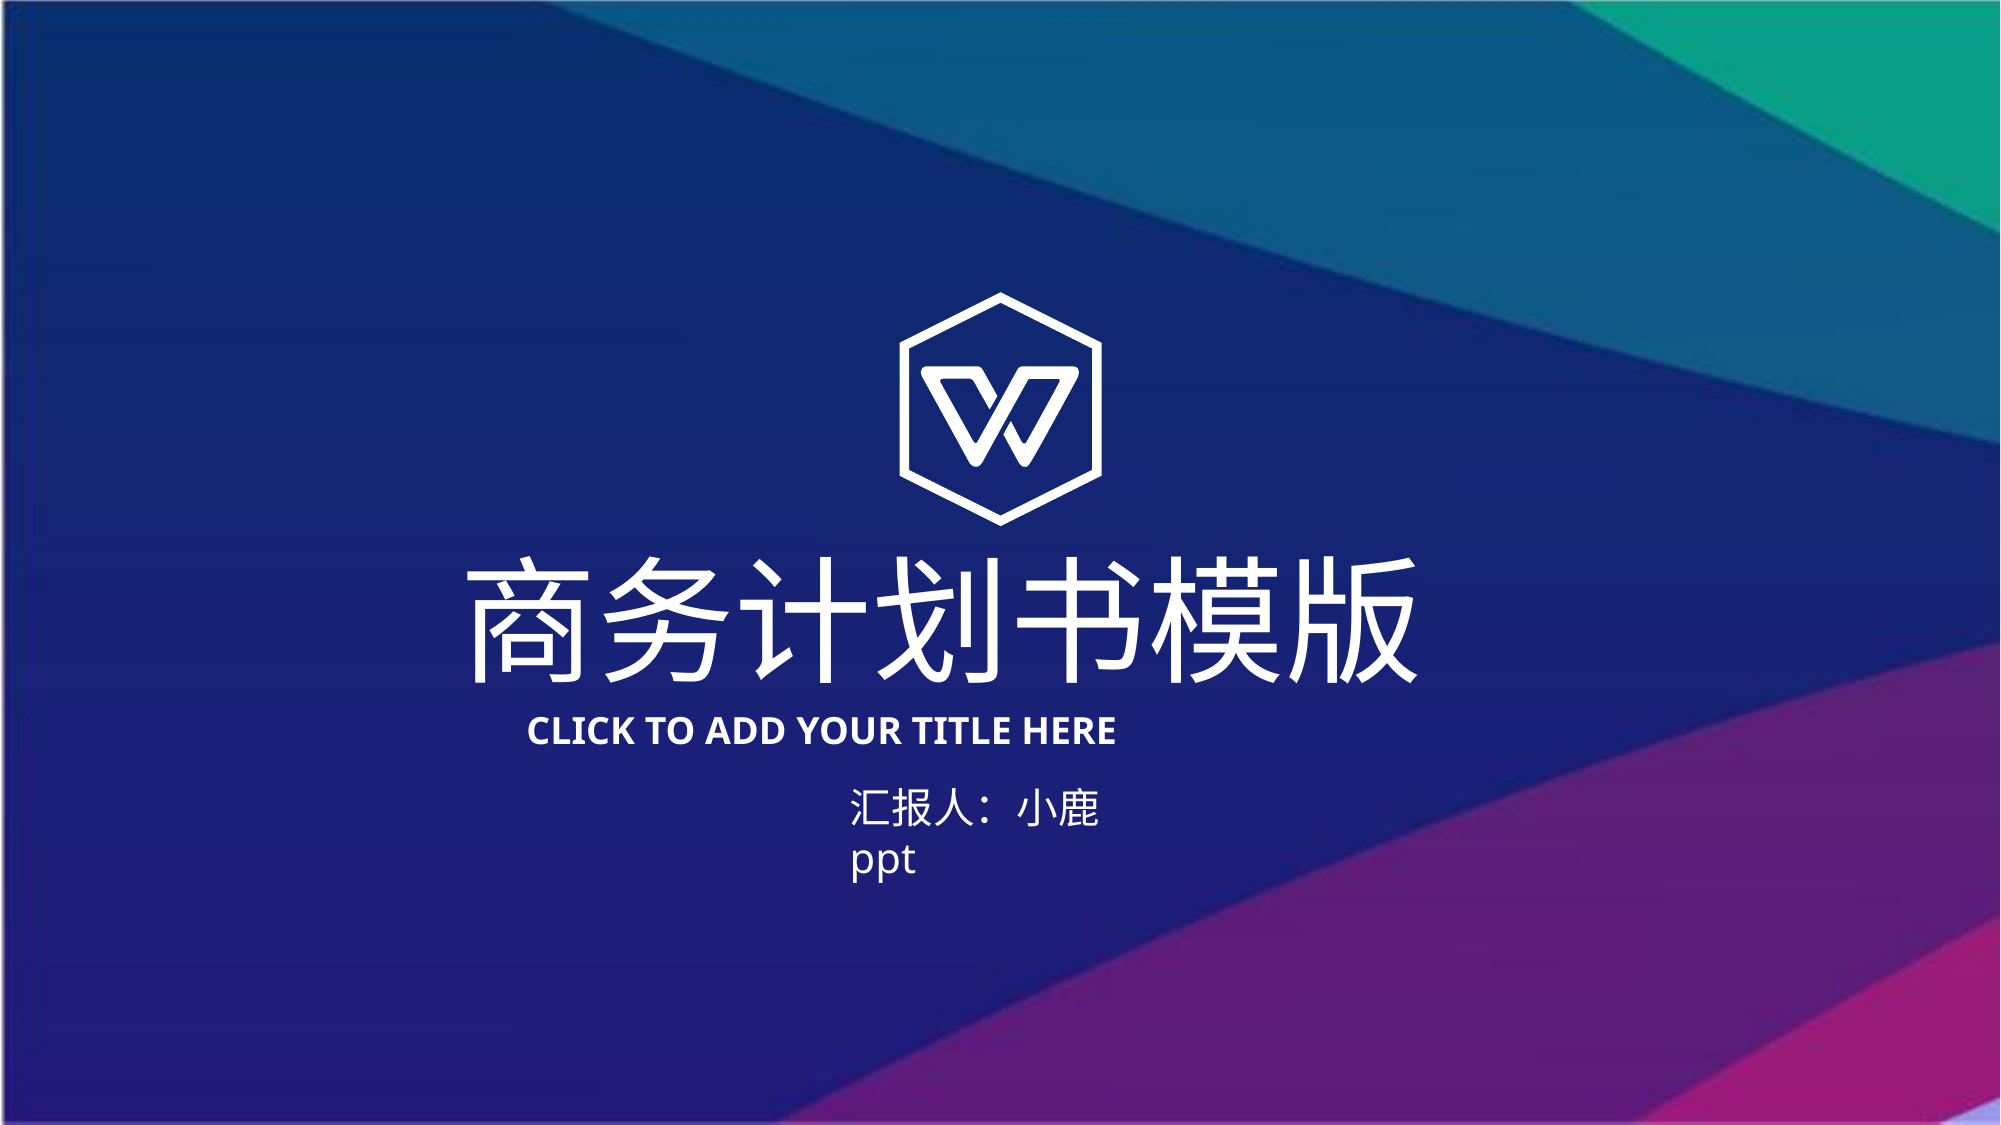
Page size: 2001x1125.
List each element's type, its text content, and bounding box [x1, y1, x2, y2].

picture [0, 0, 2001, 1125]
text_box 商务计划书模版 [445, 527, 1554, 707]
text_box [904, 297, 1097, 521]
text_box 汇报人：小鹿ppt [834, 774, 1175, 890]
text_box CLICK TO ADD YOUR TITLE HERE [511, 699, 1485, 759]
